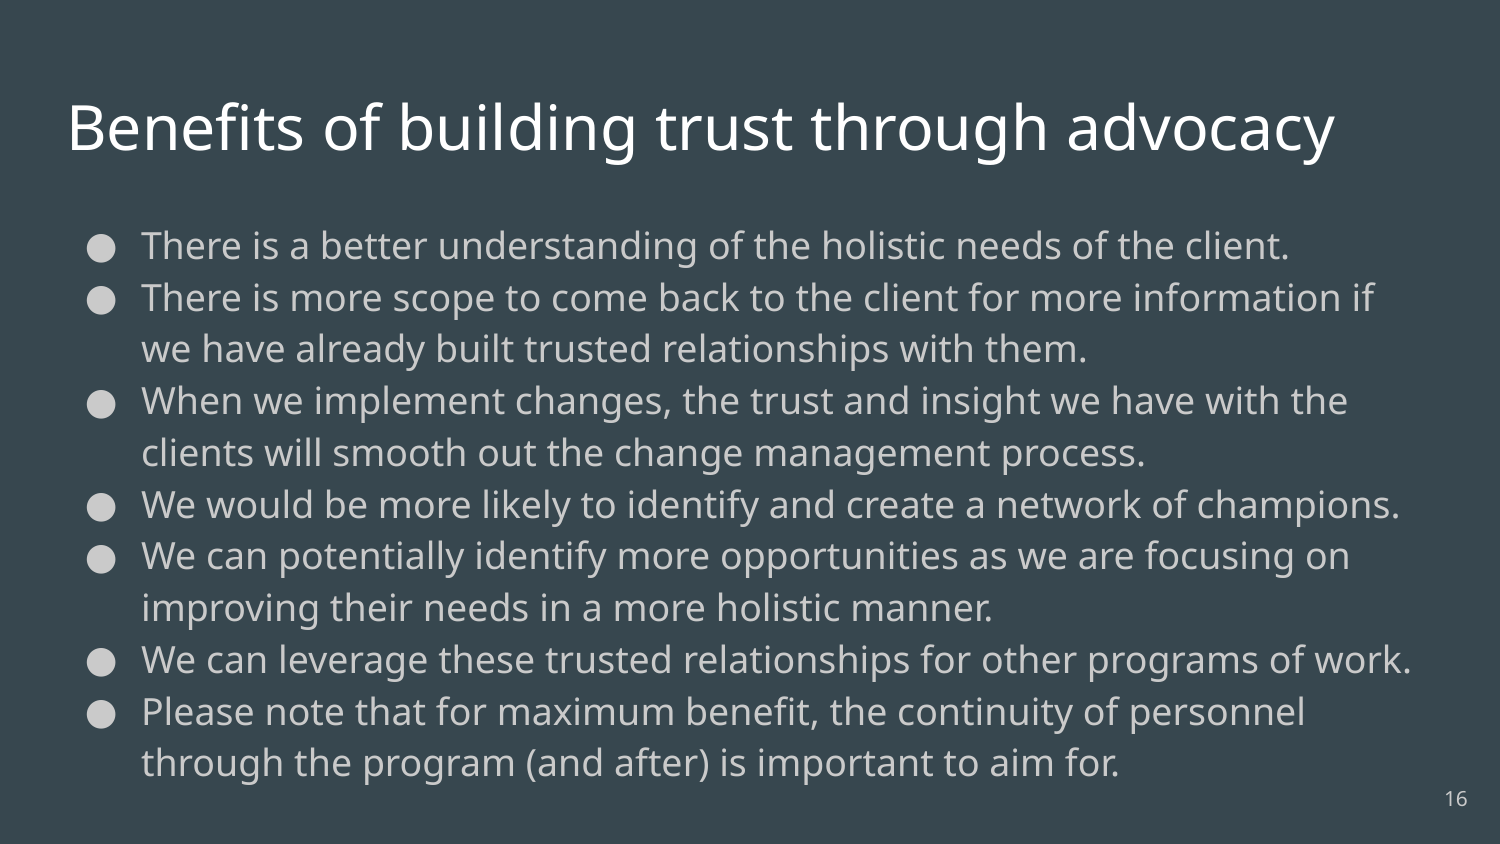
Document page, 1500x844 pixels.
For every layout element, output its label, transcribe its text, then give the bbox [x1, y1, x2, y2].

title Benefits of building trust through advocacy [51, 72, 1449, 167]
list There is a better understanding of the holistic needs of the client. There is more scope to come back to the client for more information if we have already built trusted relationships with them. When we implement changes, the trust and insight we have with the clients will smooth out the change management process. We would be more likely to identify and create a network of champions. We can potentially identify more opportunities as we are focusing on improving their needs in a more holistic manner. We can leverage these trusted relationships for other programs of work. Please note that for maximum benefit, the continuity of personnel through the program (and after) is important to aim for. [51, 200, 1449, 817]
slide_number ‹#› [1392, 767, 1483, 833]
